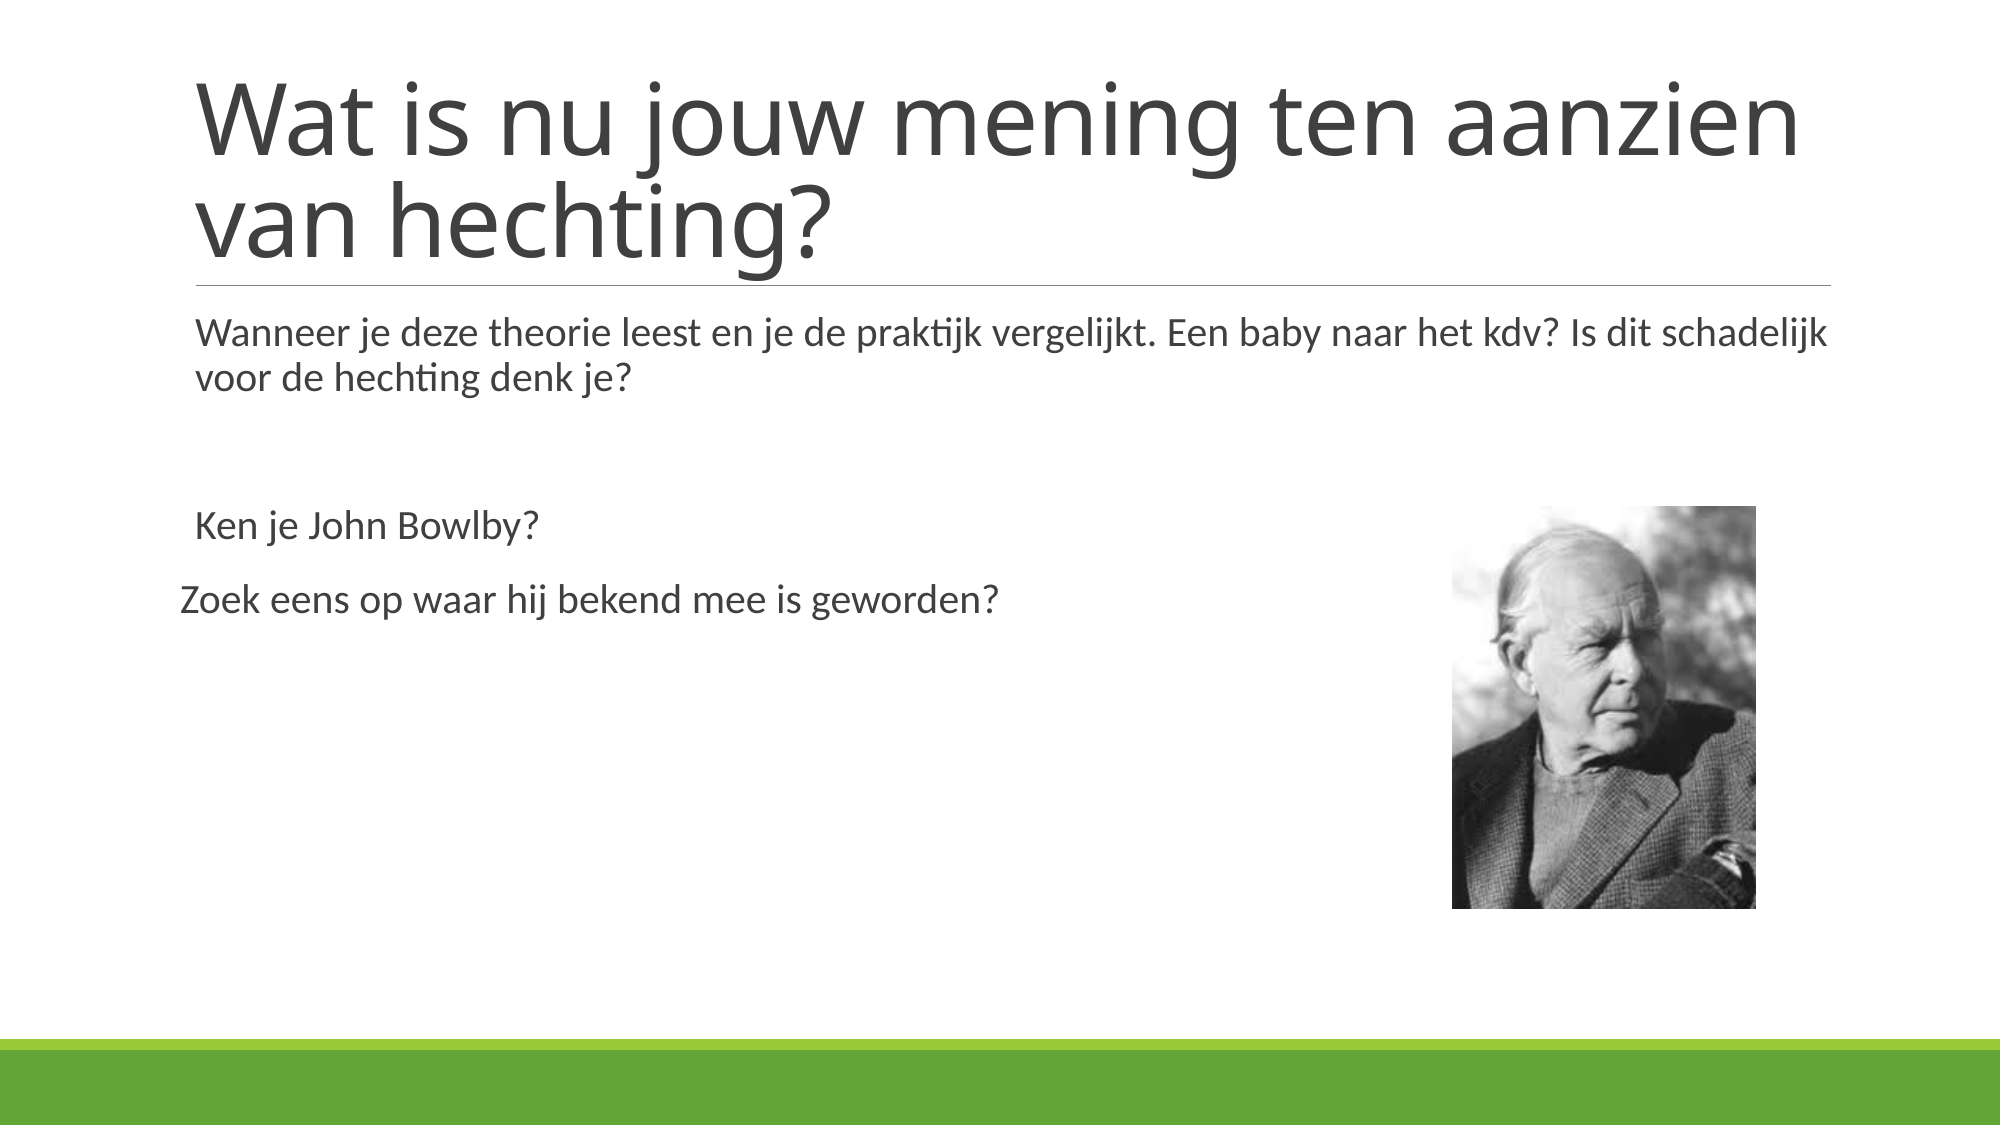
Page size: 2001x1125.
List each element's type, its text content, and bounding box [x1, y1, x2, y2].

title Wat is nu jouw mening ten aanzien van hechting? [180, 47, 1830, 285]
list Wanneer je deze theorie leest en je de praktijk vergelijkt. Een baby naar het kdv? Is dit schadelijk voor de hechting denk je? Ken je John Bowlby? Zoek eens op waar hij bekend mee is geworden? [180, 302, 1830, 963]
picture [1452, 506, 1757, 909]
